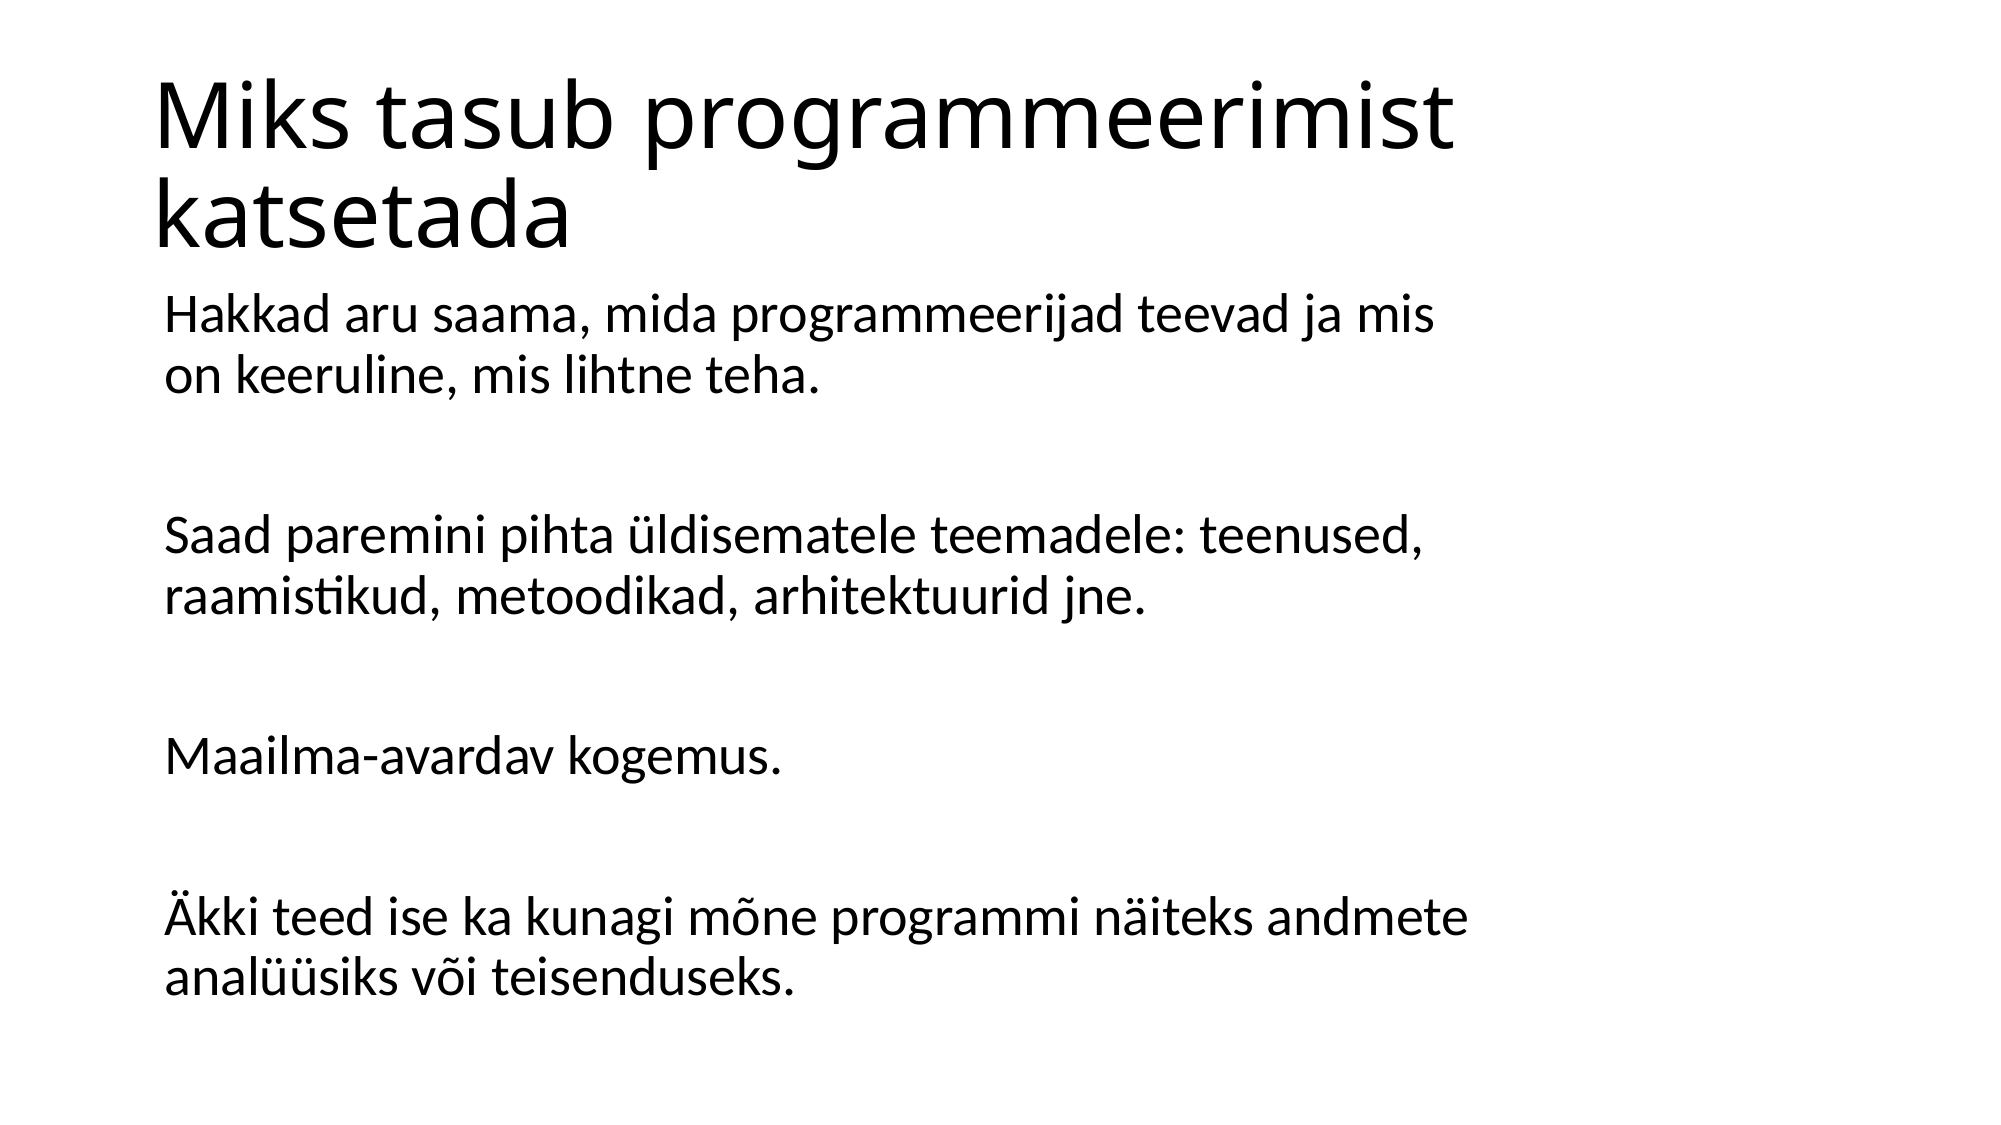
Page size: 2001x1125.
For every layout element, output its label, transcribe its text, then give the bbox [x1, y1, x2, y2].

title Miks tasub programmeerimist katsetada [137, 59, 1863, 278]
list Hakkad aru saama, mida programmeerijad teevad ja mis on keeruline, mis lihtne teha. Saad paremini pihta üldisematele teemadele: teenused, raamistikud, metoodikad, arhitektuurid jne. Maailma-avardav kogemus. Äkki teed ise ka kunagi mõne programmi näiteks andmete analüüsiks või teisenduseks. [149, 277, 1500, 1020]
